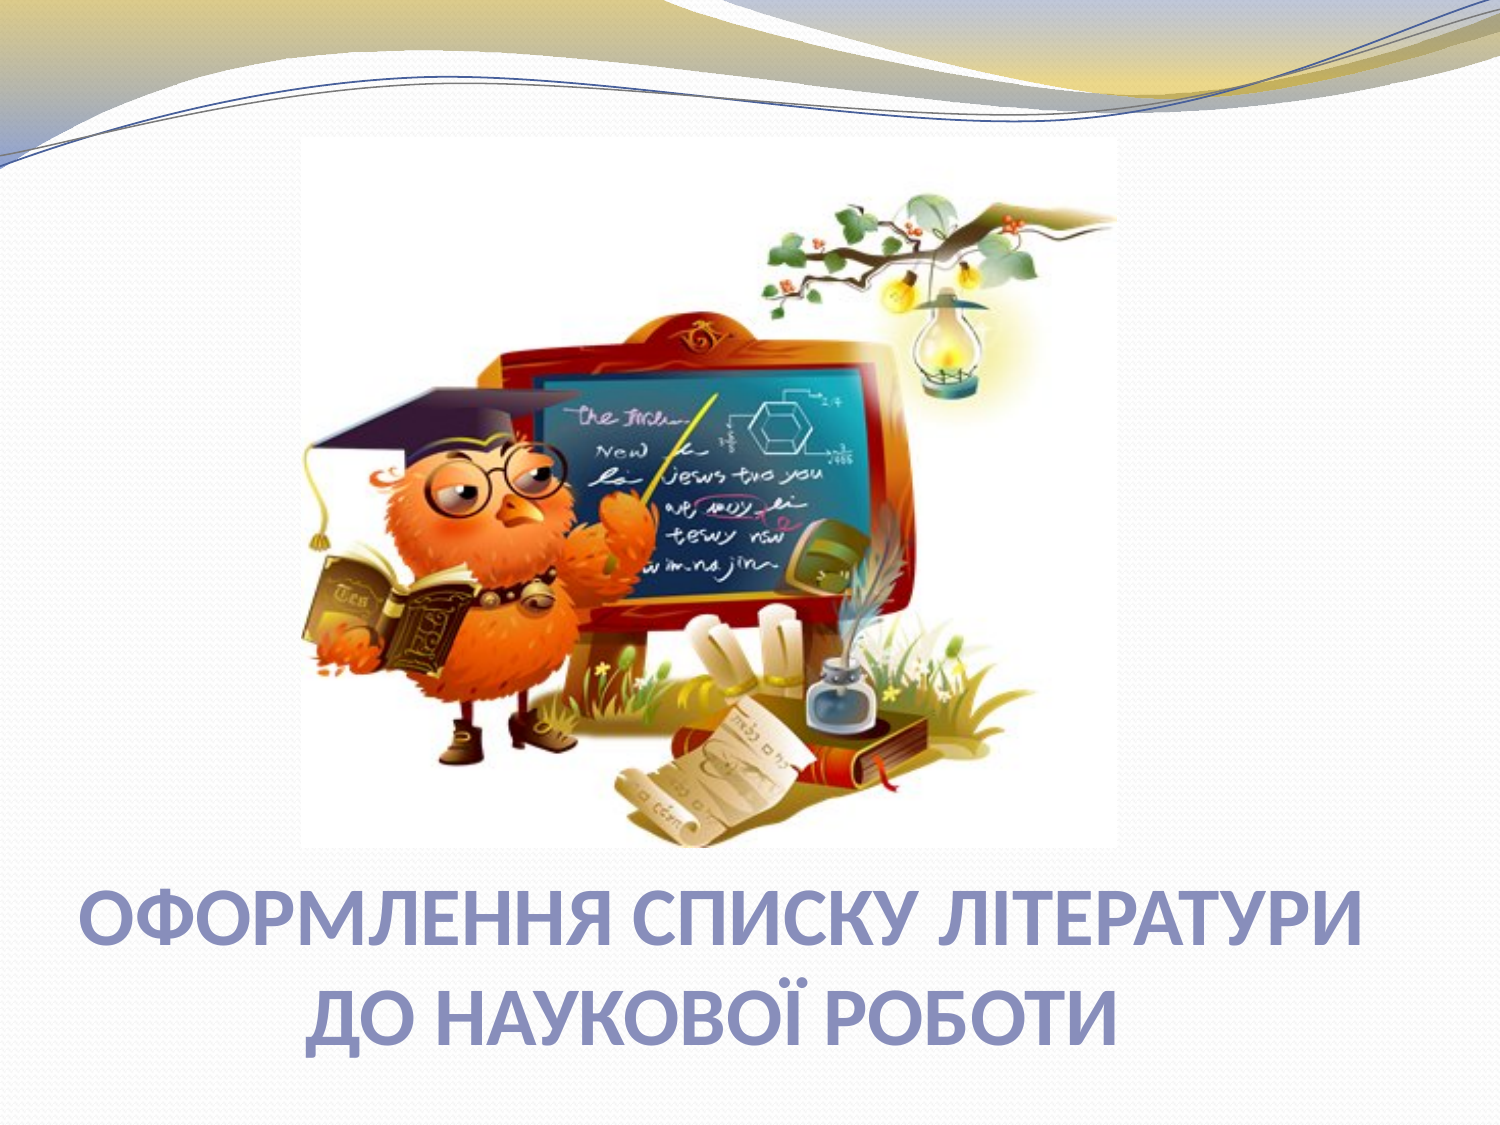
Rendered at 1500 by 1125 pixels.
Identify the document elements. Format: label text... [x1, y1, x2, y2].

title Оформлення списку літератури до наукової роботи [53, 857, 1392, 1059]
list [300, 136, 1117, 848]
